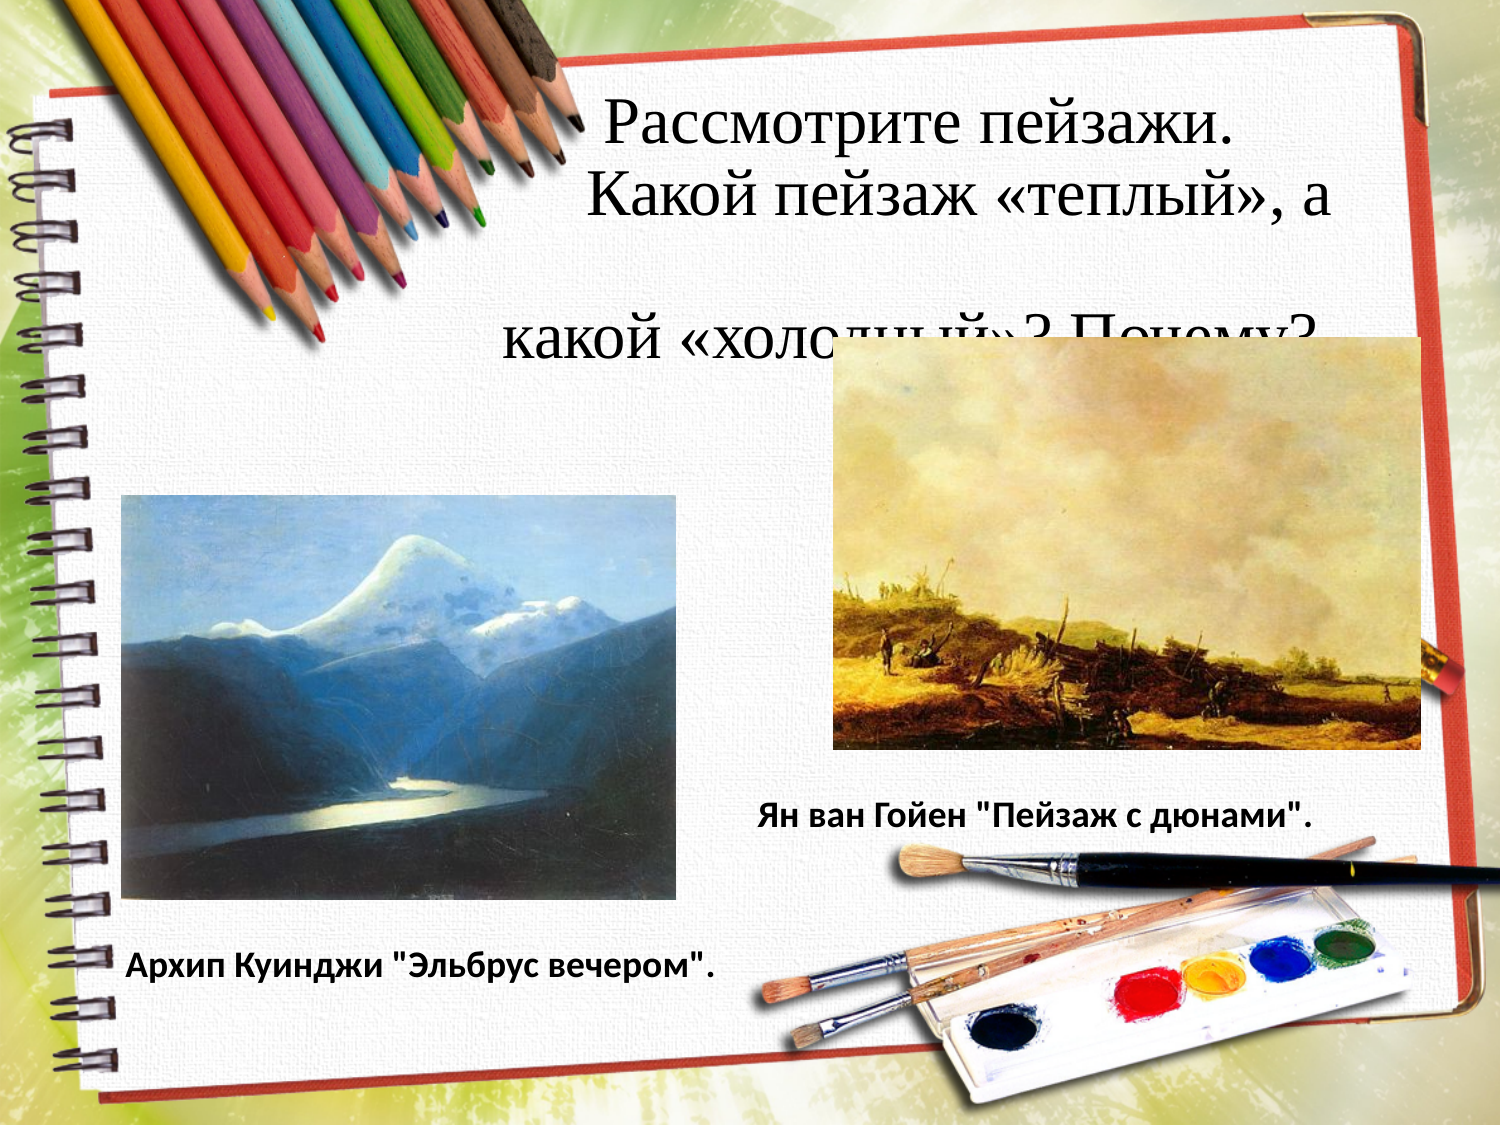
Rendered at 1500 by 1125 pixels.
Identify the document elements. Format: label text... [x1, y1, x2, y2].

text_box Ян ван Гойен "Пейзаж с дюнами". [743, 782, 1429, 842]
title Рассмотрите пейзажи. Какой пейзаж «теплый», а какой «холодный»? Почему? [103, 110, 1397, 349]
picture [0, 0, 1500, 1125]
text_box Архип Куинджи "Эльбрус вечером". [110, 932, 806, 992]
